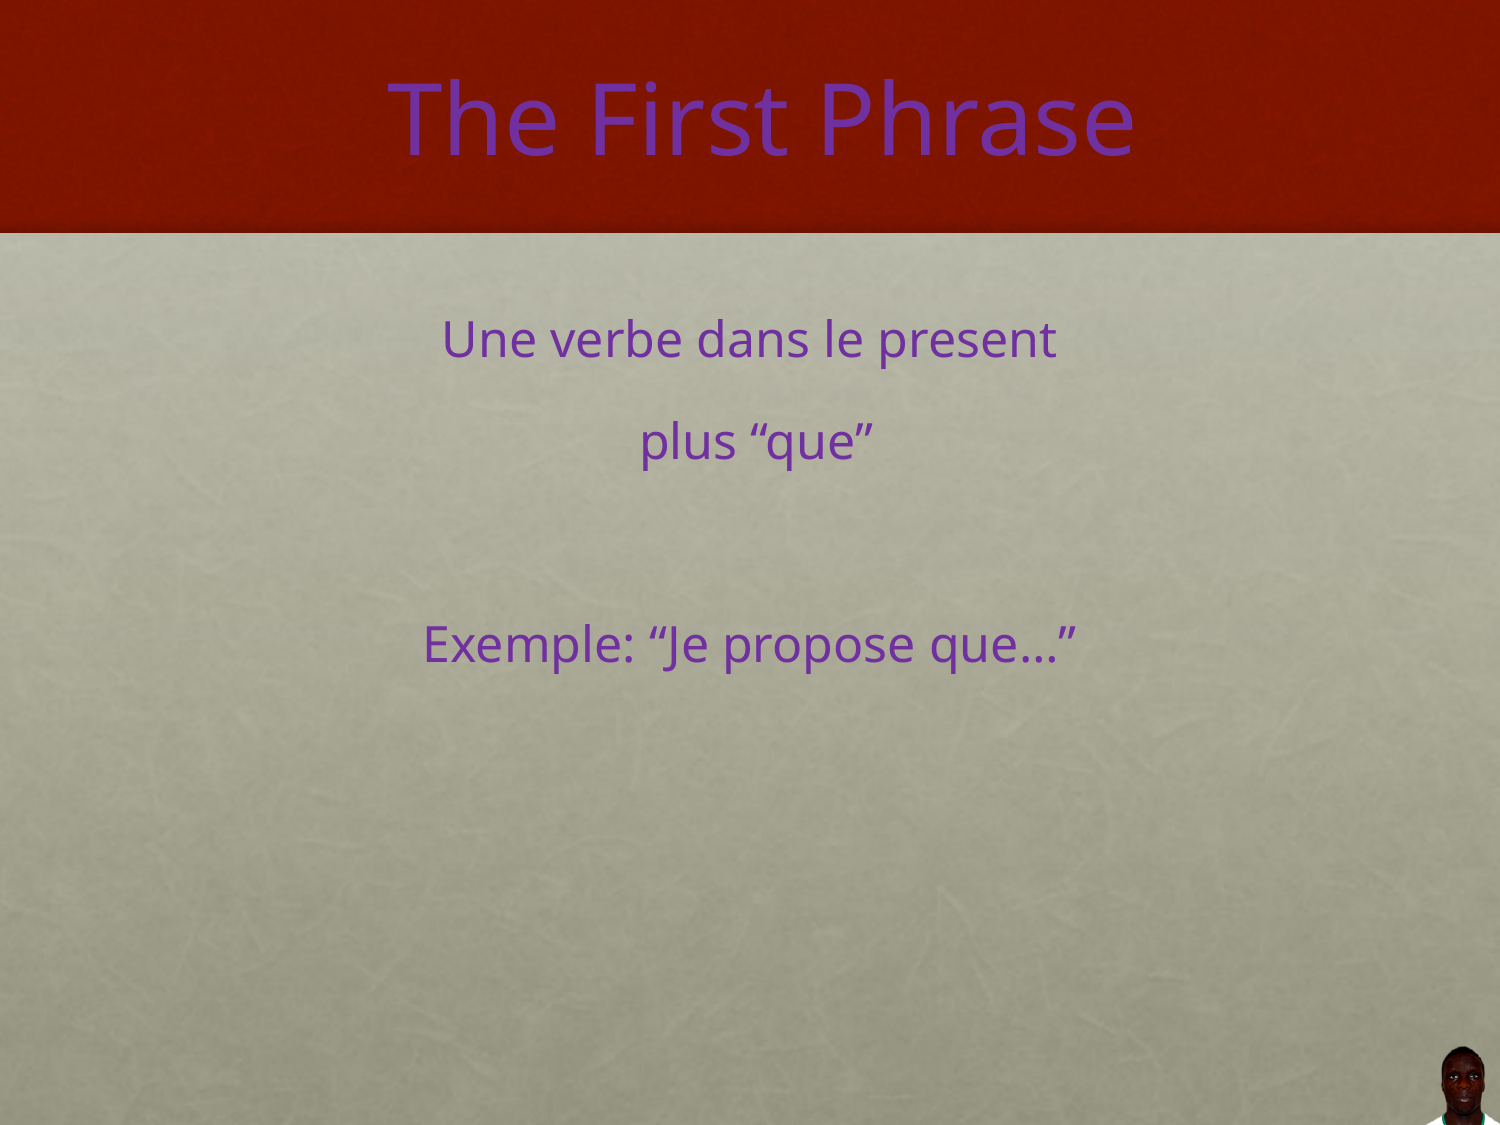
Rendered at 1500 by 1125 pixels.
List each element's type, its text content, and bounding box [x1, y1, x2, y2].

title The First Phrase [127, 10, 1372, 221]
picture [0, 214, 1500, 1125]
list Une verbe dans le present plus “que” Exemple: “Je propose que…” [127, 299, 1372, 1005]
